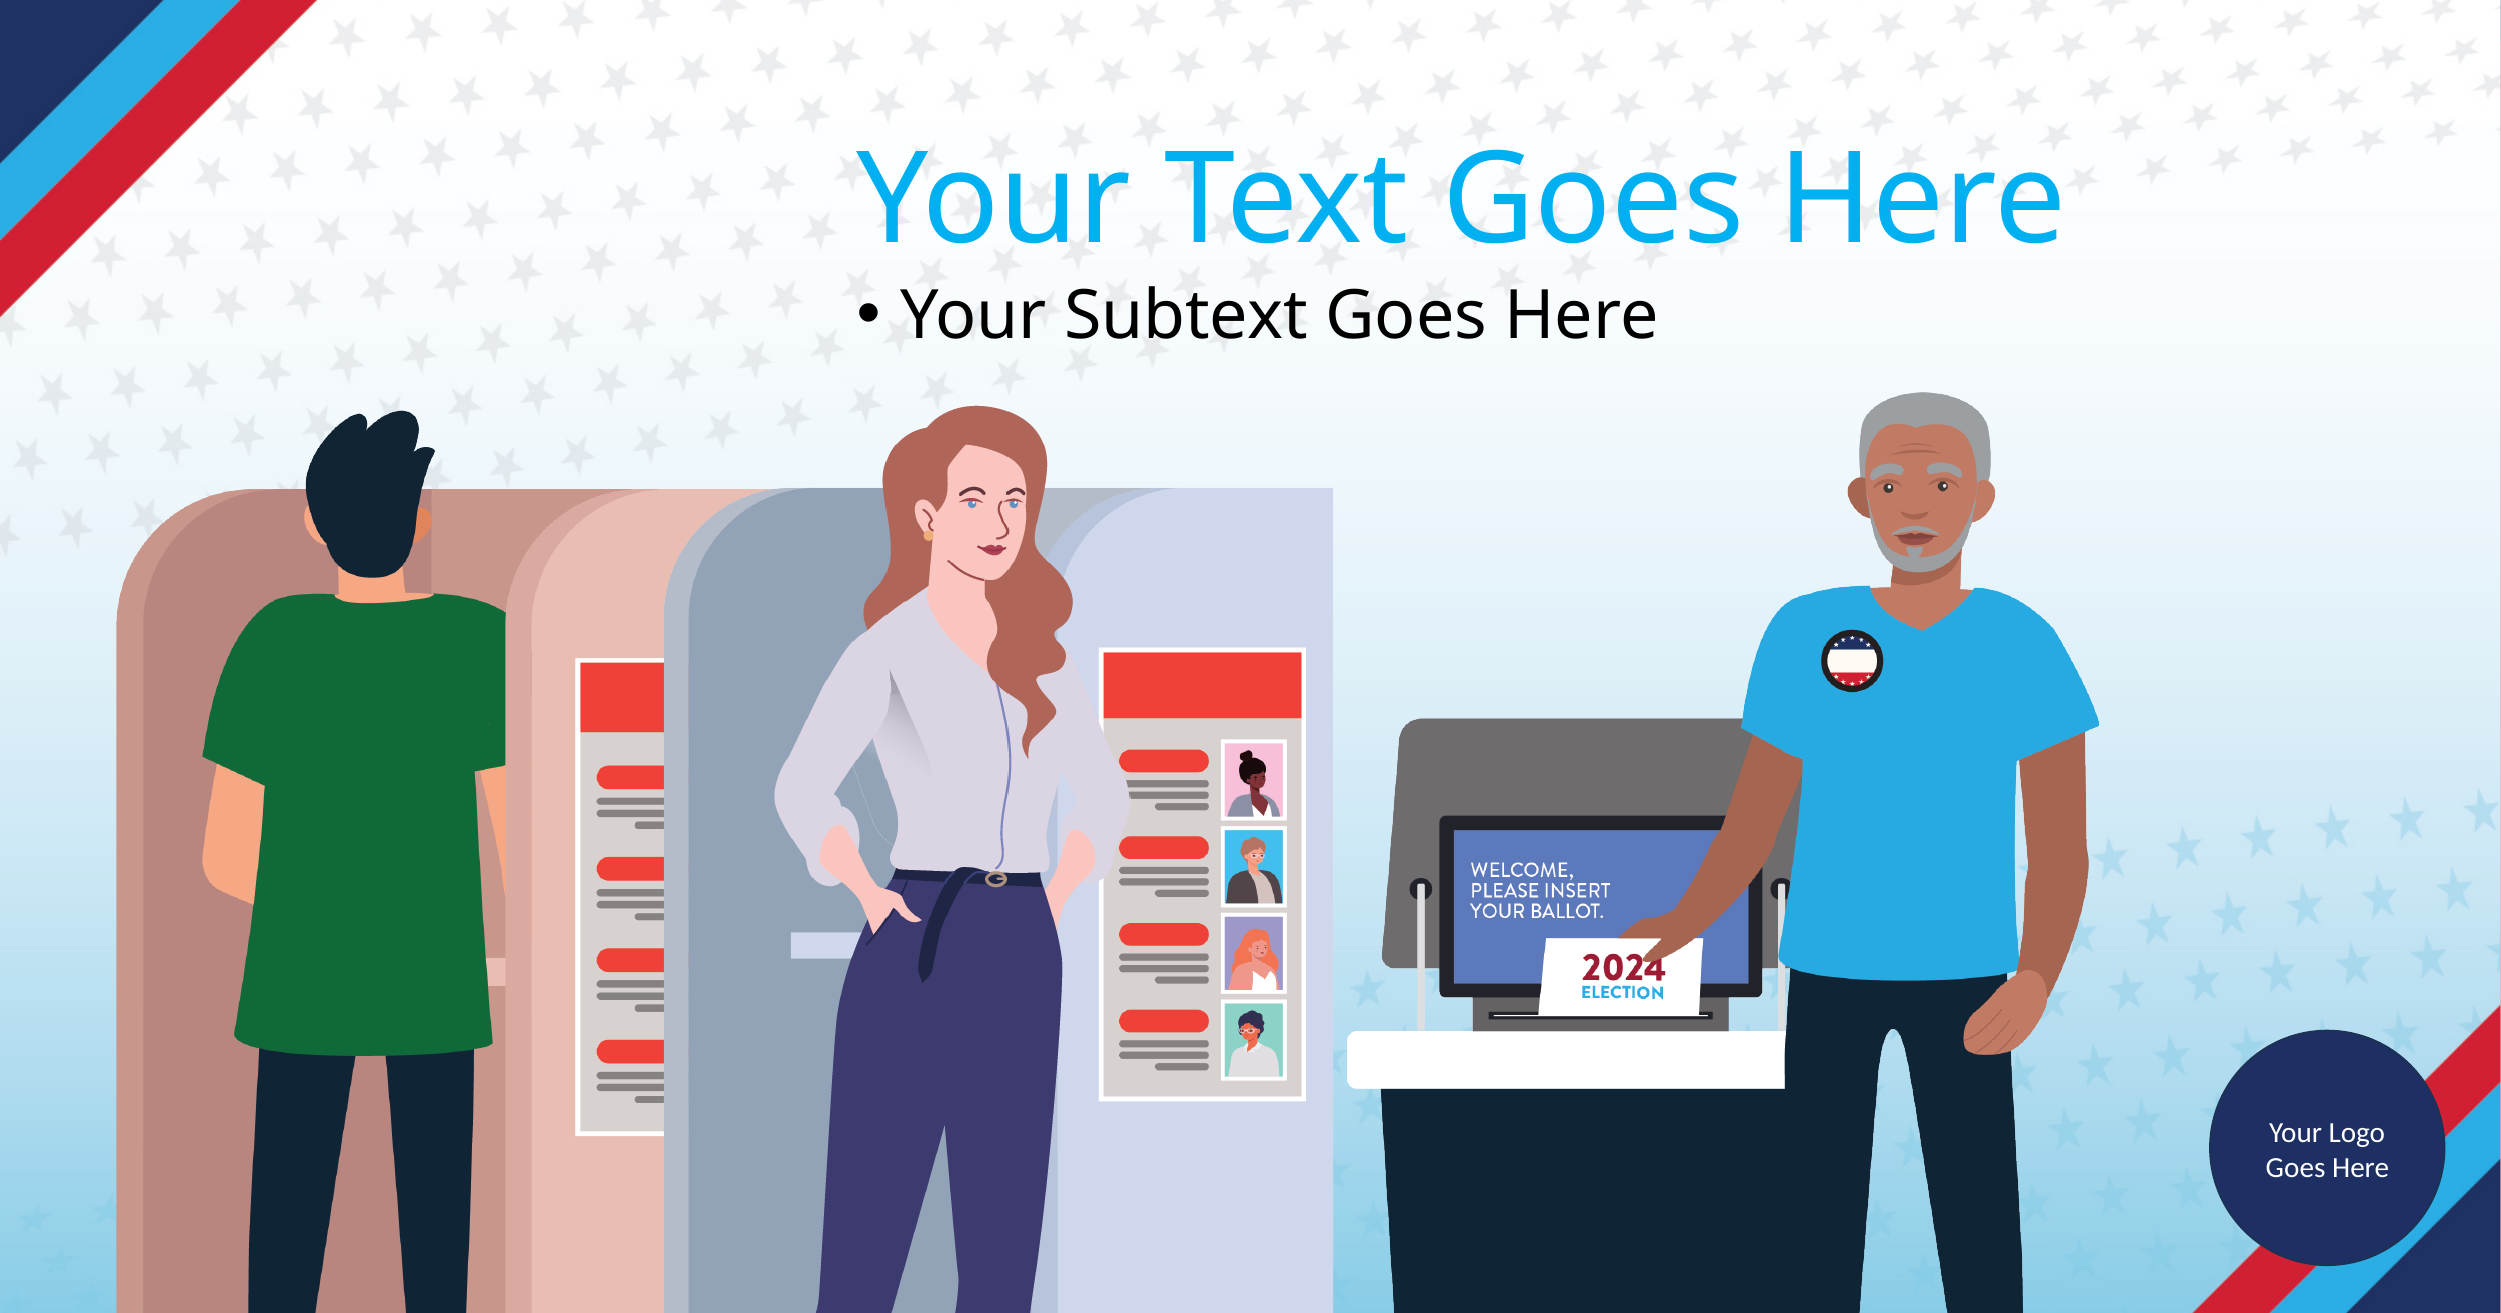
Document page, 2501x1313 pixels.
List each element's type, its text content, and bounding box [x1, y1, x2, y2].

picture [0, 0, 2501, 1313]
text_box Your Logo Goes Here [2209, 1029, 2446, 1267]
text_box Your Subtext Goes Here [841, 271, 2501, 385]
title Your Text Goes Here [841, 74, 2284, 271]
